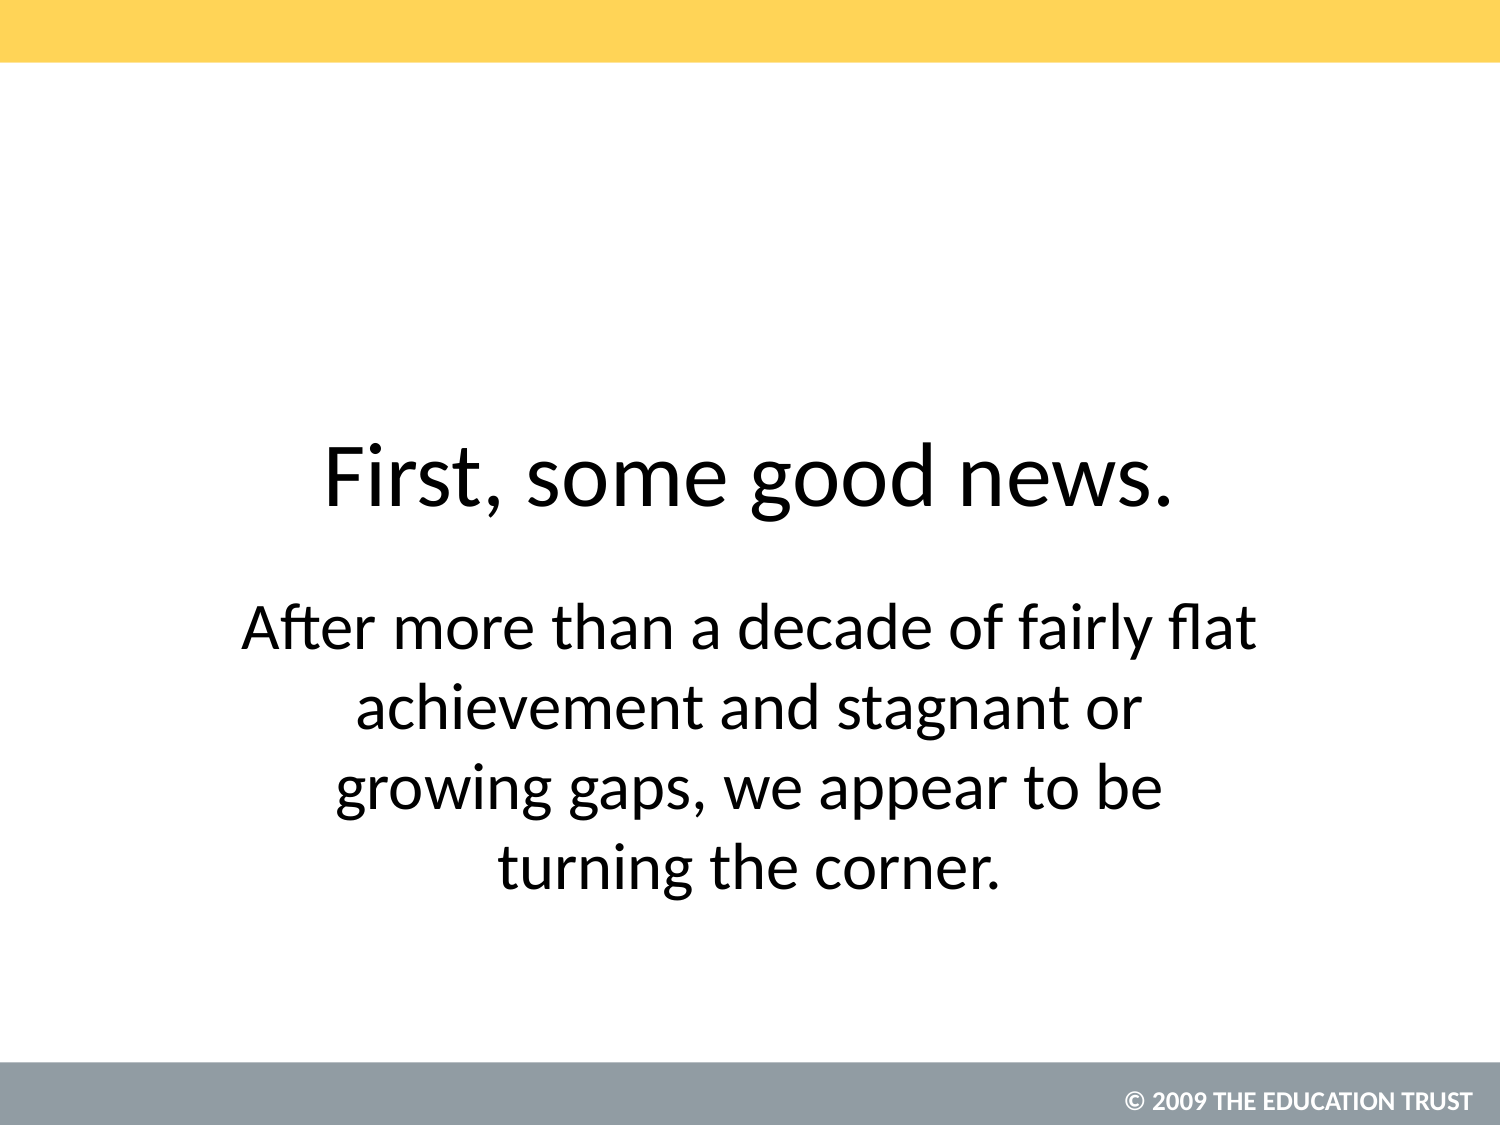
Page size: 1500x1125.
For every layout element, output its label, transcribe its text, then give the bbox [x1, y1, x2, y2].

title First, some good news. [112, 349, 1388, 591]
subtitle After more than a decade of fairly flat achievement and stagnant or growing gaps, we appear to be turning the corner. [224, 574, 1276, 926]
